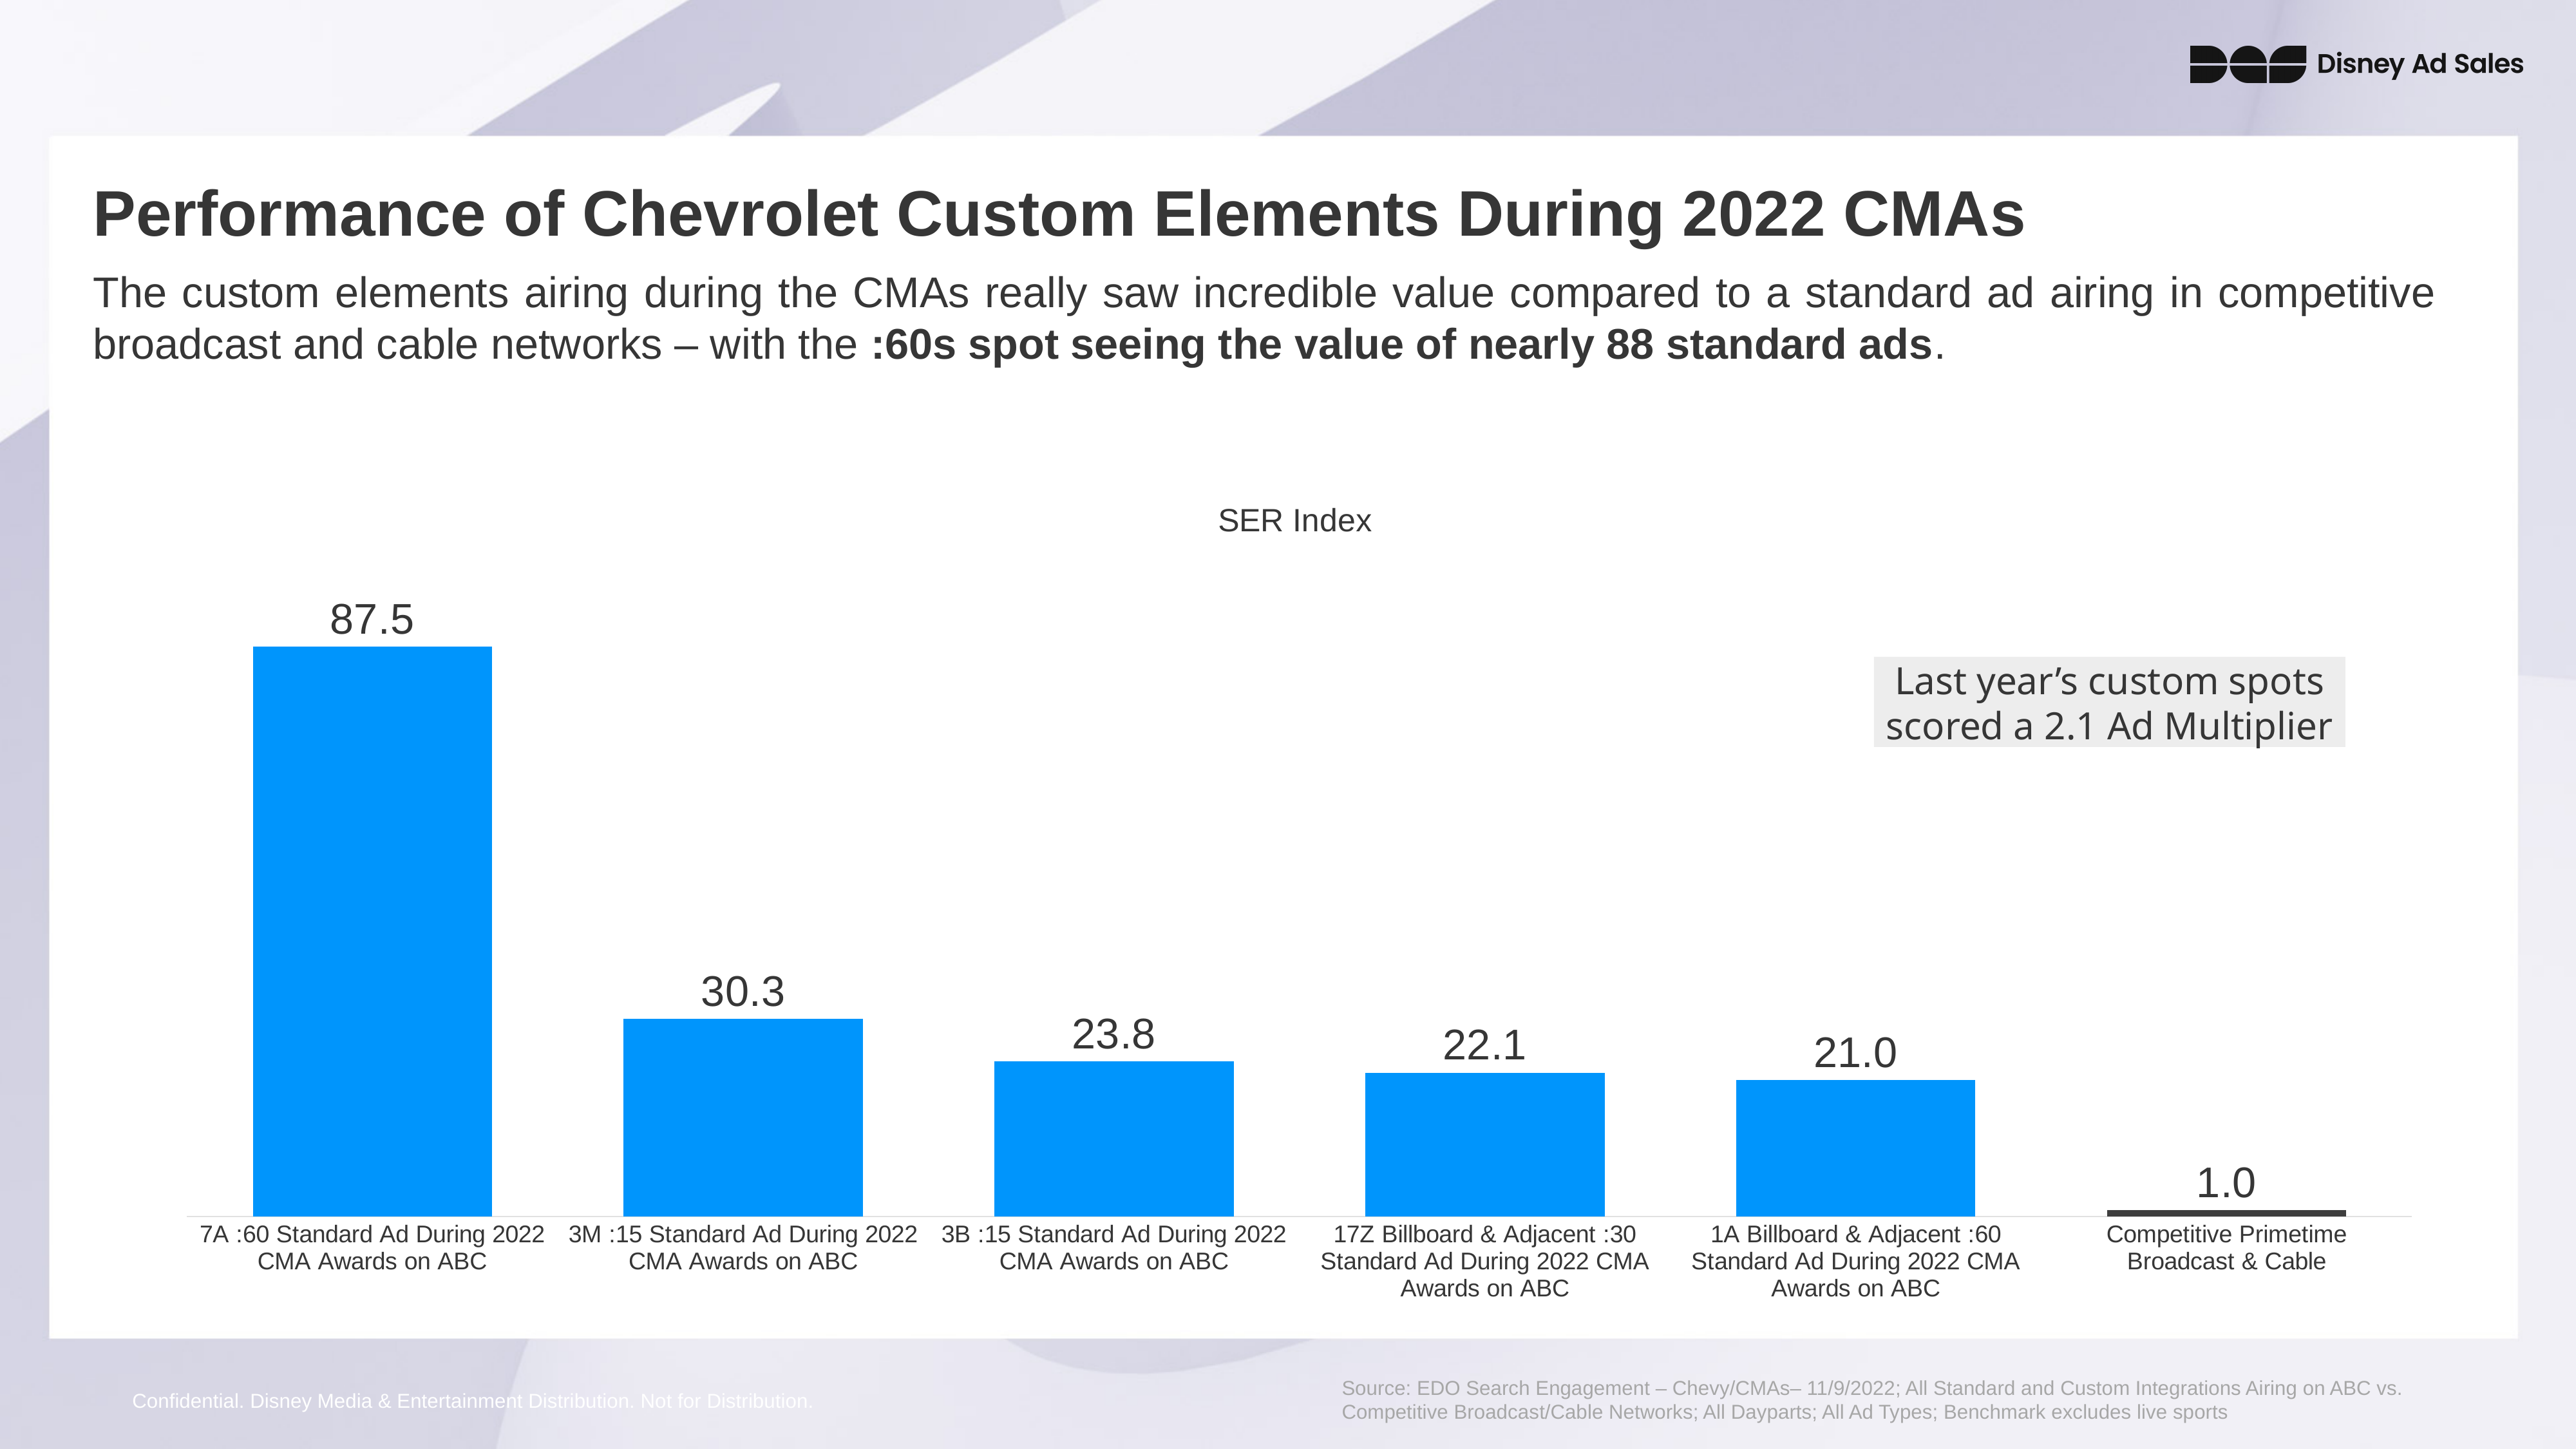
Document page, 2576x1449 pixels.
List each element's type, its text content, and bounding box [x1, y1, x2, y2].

list Source: EDO Search Engagement – Chevy/CMAs– 11/9/2022; All Standard and Custom Integrations Airing on ABC vs. Competitive Broadcast/Cable Networks; All Dayparts; All Ad Types; Benchmark excludes live sports [1336, 1369, 2509, 1438]
text_box The custom elements airing during the CMAs really saw incredible value compared to a standard ad airing in competitive broadcast and cable networks – with the :60s spot seeing the value of nearly 88 standard ads. [93, 327, 2438, 368]
chart [140, 471, 2459, 1320]
picture [0, 0, 2576, 1449]
text_box Performance of Chevrolet Custom Elements During 2022 CMAs [93, 171, 2438, 327]
